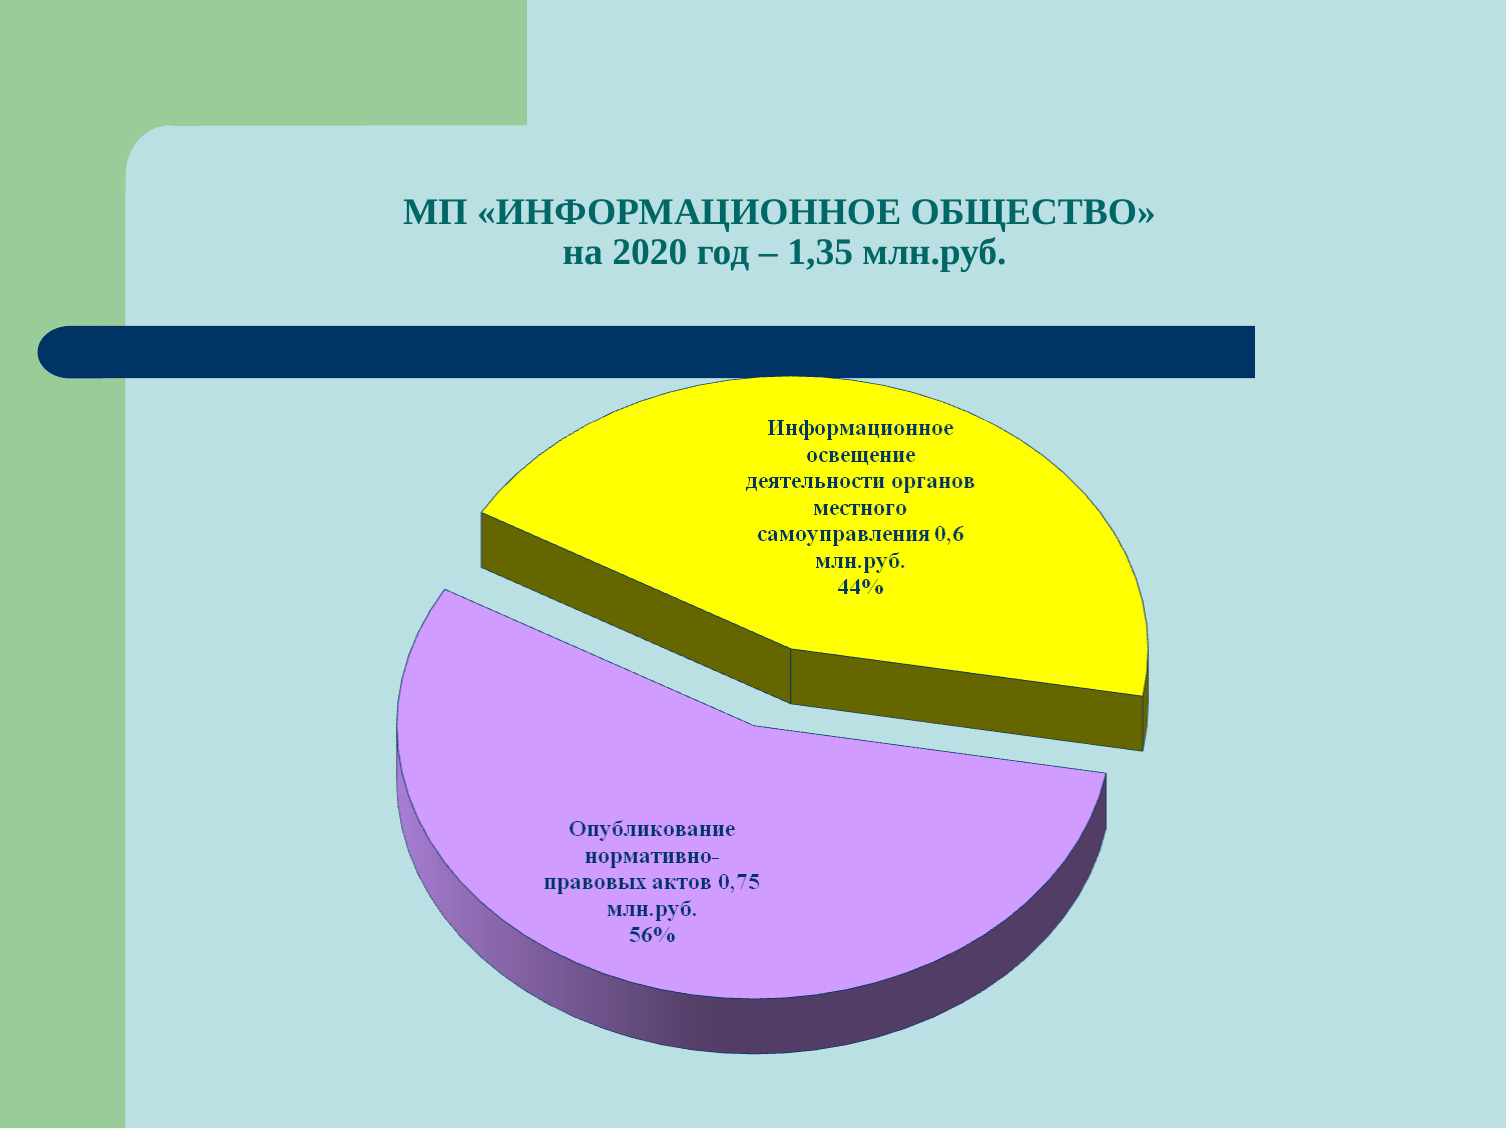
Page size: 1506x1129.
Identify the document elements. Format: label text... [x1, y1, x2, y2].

title МП «ИНФОРМАЦИОННОЕ ОБЩЕСТВО» на 2020 год – 1,35 млн.руб. [138, 124, 1431, 281]
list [175, 333, 1415, 1109]
